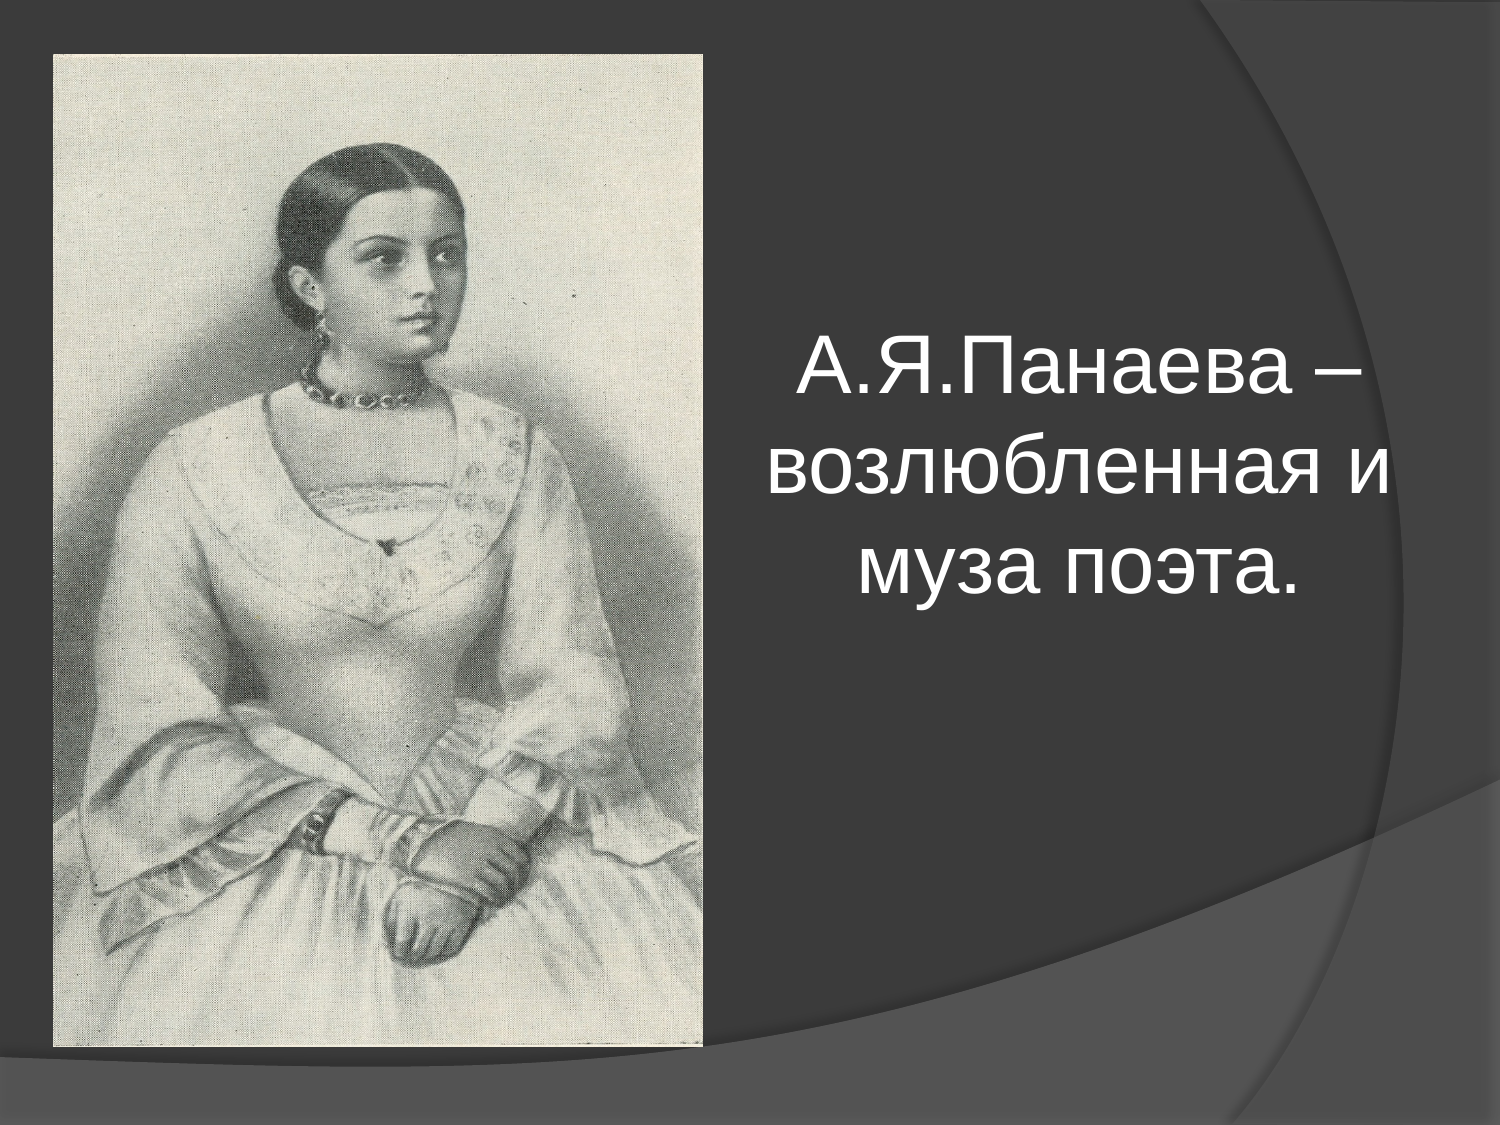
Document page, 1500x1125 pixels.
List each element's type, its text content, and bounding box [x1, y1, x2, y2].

text_box А.Я.Панаева – возлюбленная и муза поэта. [714, 302, 1445, 618]
picture [52, 54, 704, 1048]
